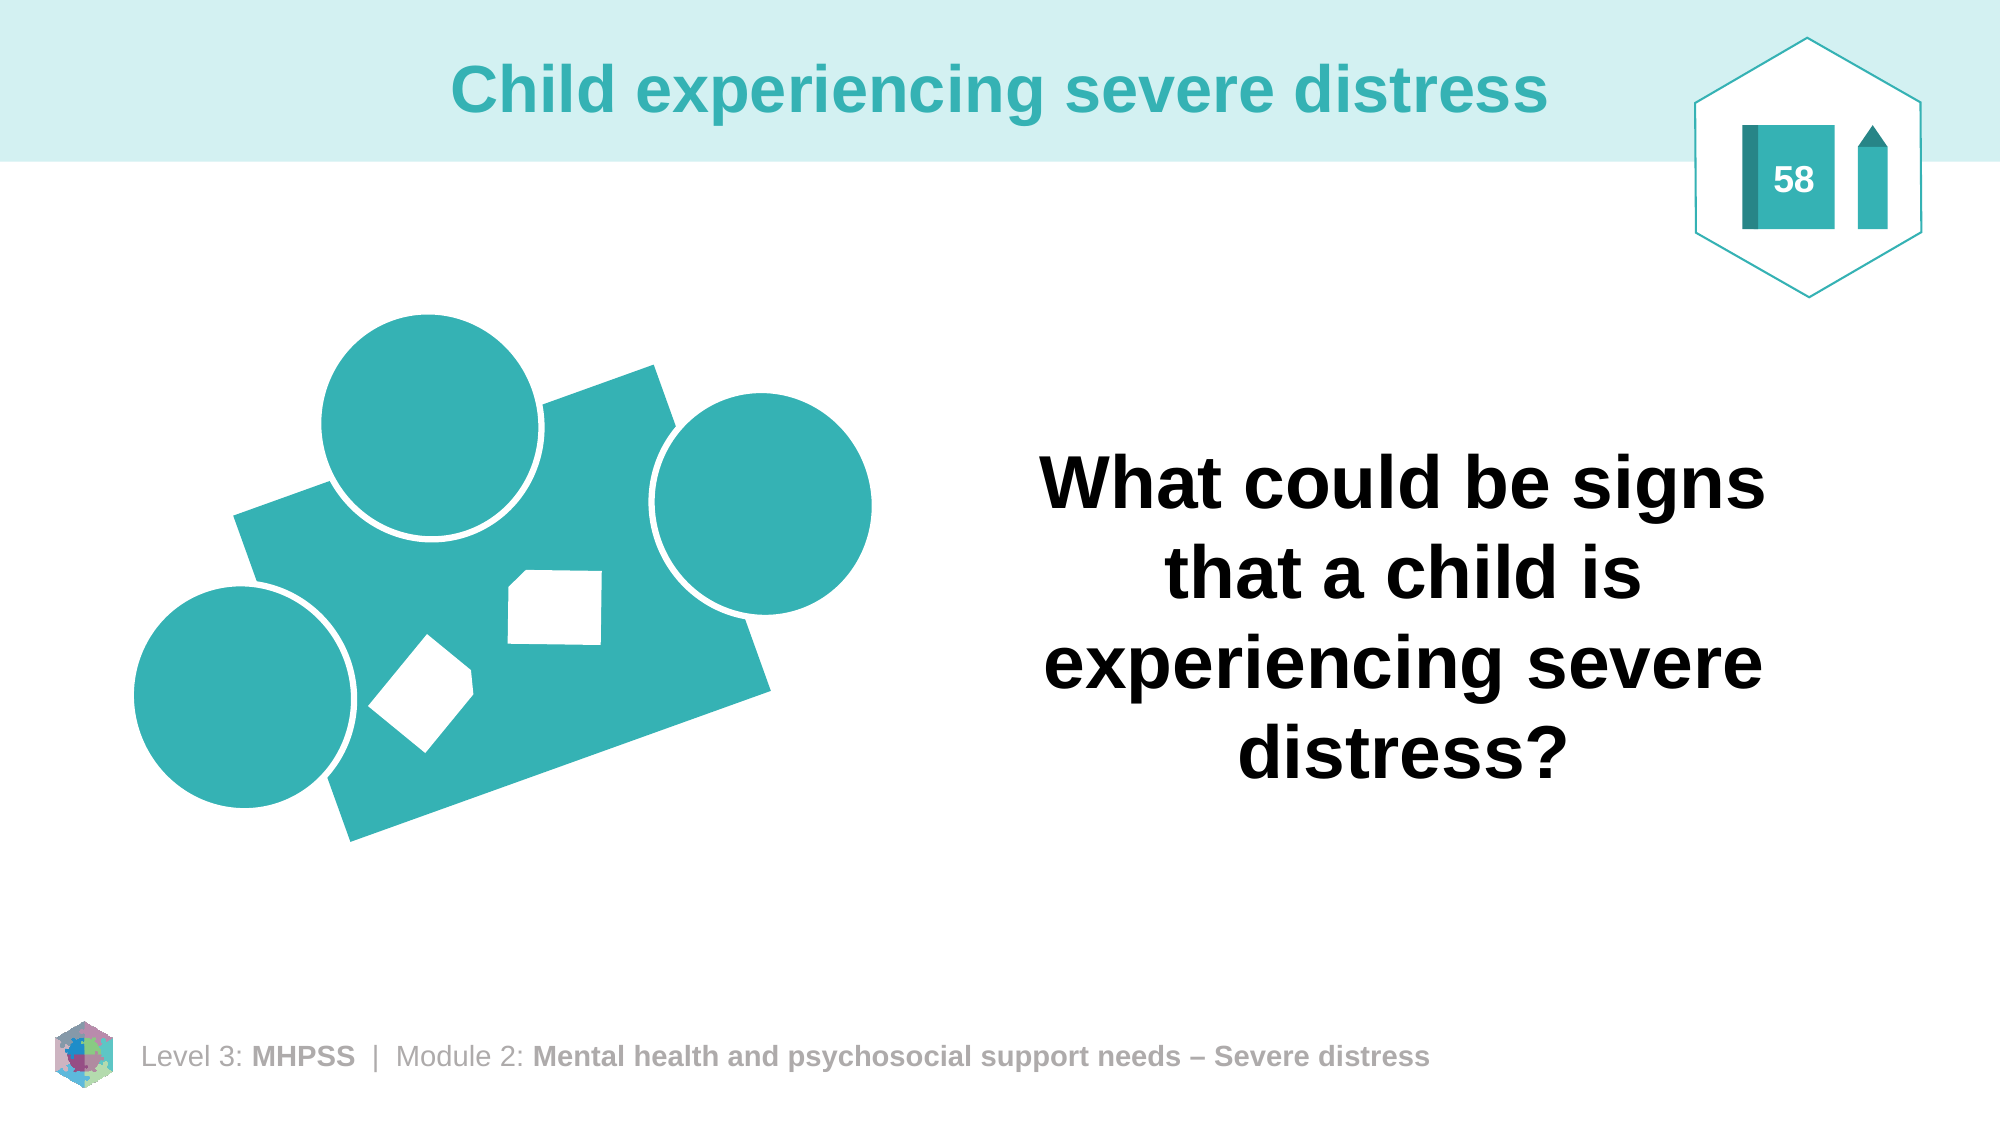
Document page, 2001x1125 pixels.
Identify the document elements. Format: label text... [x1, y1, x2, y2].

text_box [91, 300, 871, 781]
picture [55, 1021, 113, 1088]
title Child experiencing severe distress [137, 19, 1634, 163]
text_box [1639, 5, 1978, 330]
text_box What could be signs that a child is experiencing severe distress? [979, 395, 1829, 831]
